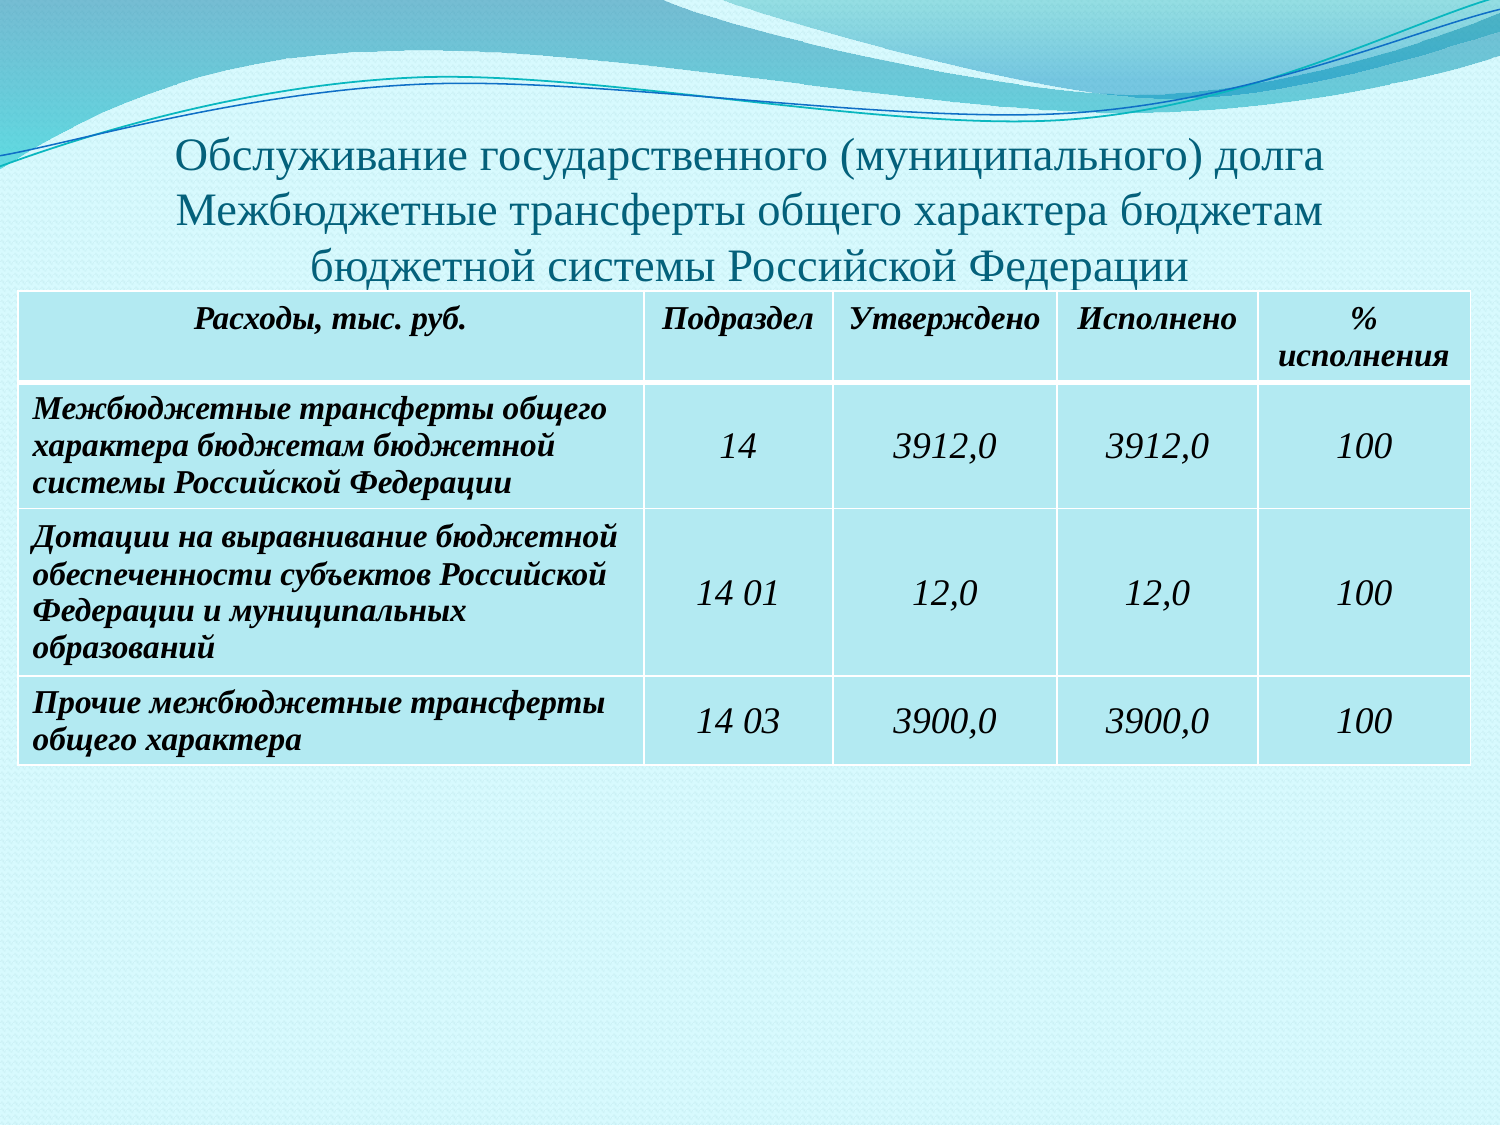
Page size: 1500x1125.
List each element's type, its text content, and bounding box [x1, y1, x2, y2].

table_cell 14 [645, 385, 832, 508]
table_header Исполнено [1058, 292, 1257, 380]
table_cell 3912,0 [1058, 385, 1257, 508]
title Обслуживание государственного (муниципального) долга Межбюджетные трансферты общего характера бюджетам бюджетной системы Российской Федерации [75, 115, 1425, 290]
table_cell 14 01 [645, 509, 832, 675]
table_header Утверждено [834, 292, 1056, 380]
table_cell 12,0 [834, 509, 1056, 675]
table_header Расходы, тыс. руб. [19, 292, 643, 380]
table_header Подраздел [645, 292, 832, 380]
table_cell Прочие межбюджетные трансферты общего характера [19, 677, 643, 764]
table_cell 3900,0 [1058, 677, 1257, 764]
table_header % исполнения [1259, 292, 1470, 380]
table_cell 3912,0 [834, 385, 1056, 508]
table_cell 100 [1259, 509, 1470, 675]
table_cell Межбюджетные трансферты общего характера бюджетам бюджетной системы Российской Федерации [19, 385, 643, 508]
table_cell Дотации на выравнивание бюджетной обеспеченности субъектов Российской Федерации и муниципальных образований [19, 509, 643, 675]
table_cell 3900,0 [834, 677, 1056, 764]
table_cell 100 [1259, 677, 1470, 764]
table_cell 12,0 [1058, 509, 1257, 675]
table_cell 14 03 [645, 677, 832, 764]
table_cell 100 [1259, 385, 1470, 508]
